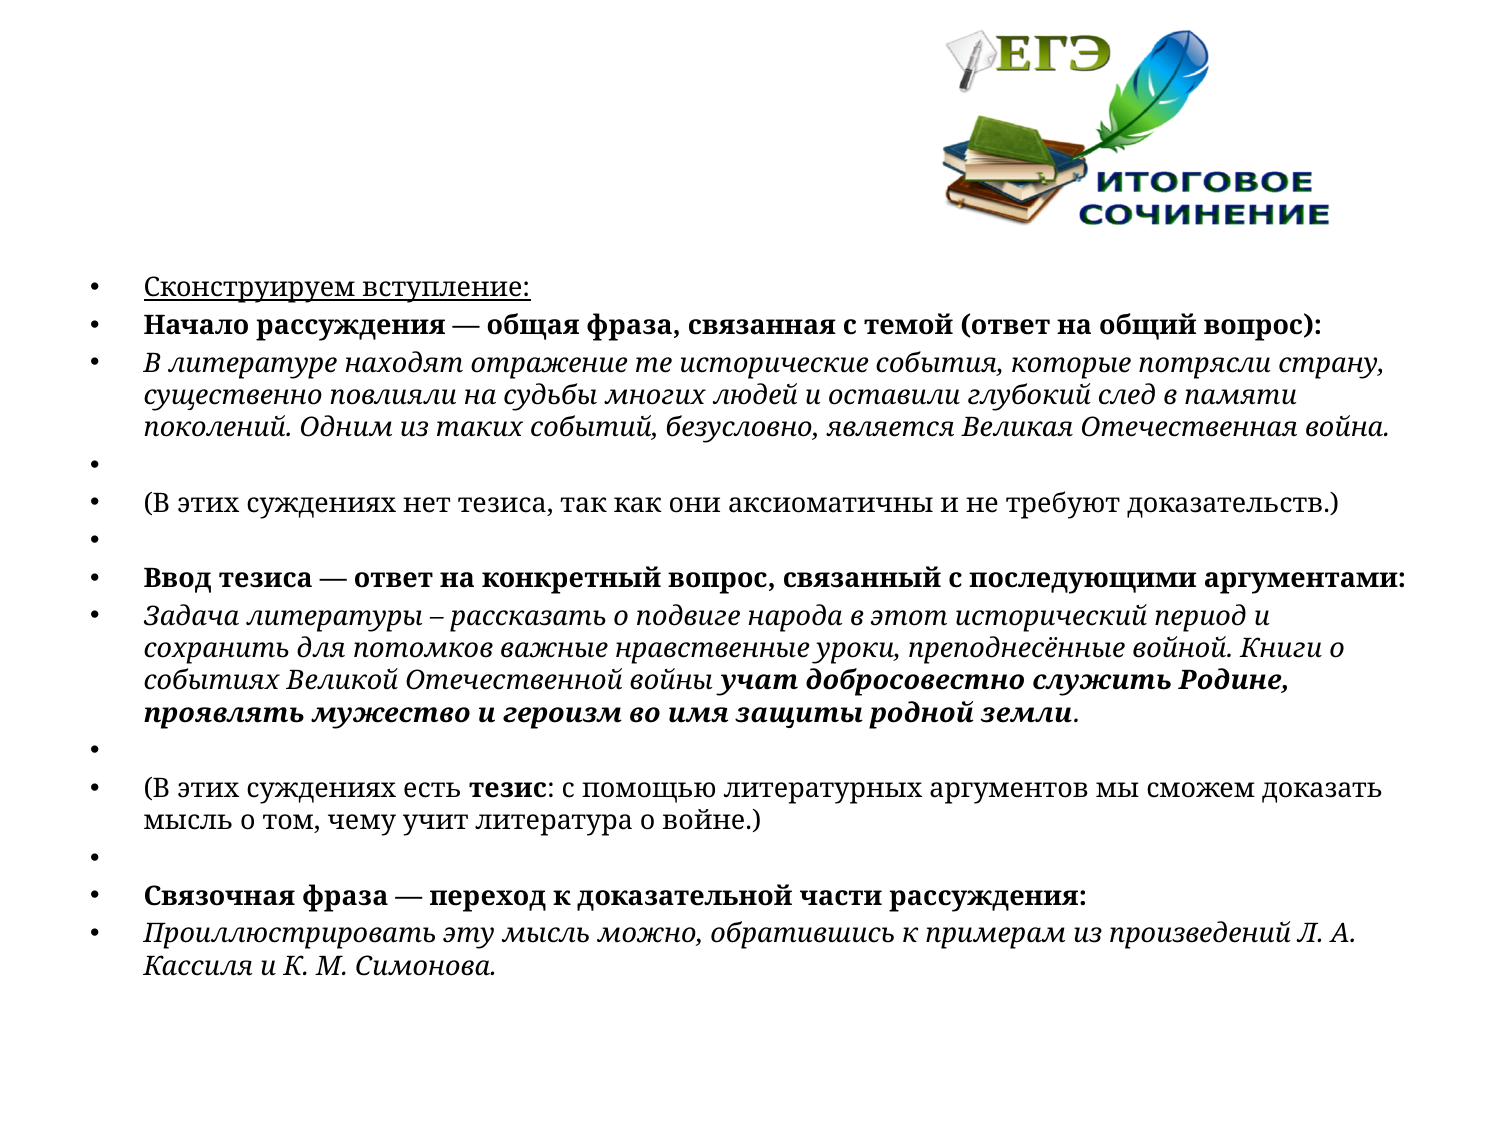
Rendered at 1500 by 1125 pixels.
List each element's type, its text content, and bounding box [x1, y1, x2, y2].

picture [879, 18, 1424, 244]
list Сконструируем вступление: Начало рассуждения — общая фраза, связанная с темой (ответ на общий вопрос): В литературе находят отражение те исторические события, которые потрясли страну, существенно повлияли на судьбы многих людей и оставили глубокий след в памяти поколений. Одним из таких событий, безусловно, является Великая Отечественная война. (В этих суждениях нет тезиса, так как они аксиоматичны и не требуют доказательств.) Ввод тезиса — ответ на конкретный вопрос, связанный с последующими аргументами: Задача литературы – рассказать о подвиге народа в этот исторический период и сохранить для потомков важные нравственные уроки, преподнесённые войной. Книги о событиях Великой Отечественной войны учат добросовестно служить Родине, проявлять мужество и героизм во имя защиты родной земли. (В этих суждениях есть тезис: с помощью литературных аргументов мы сможем доказать мысль о том, чему учит литература о войне.) Связочная фраза — переход к доказательной части рассуждения: Проиллюстрировать эту мысль можно, обратившись к примерам из произведений Л. А. Кассиля и К. М. Симонова. [75, 262, 1425, 1005]
